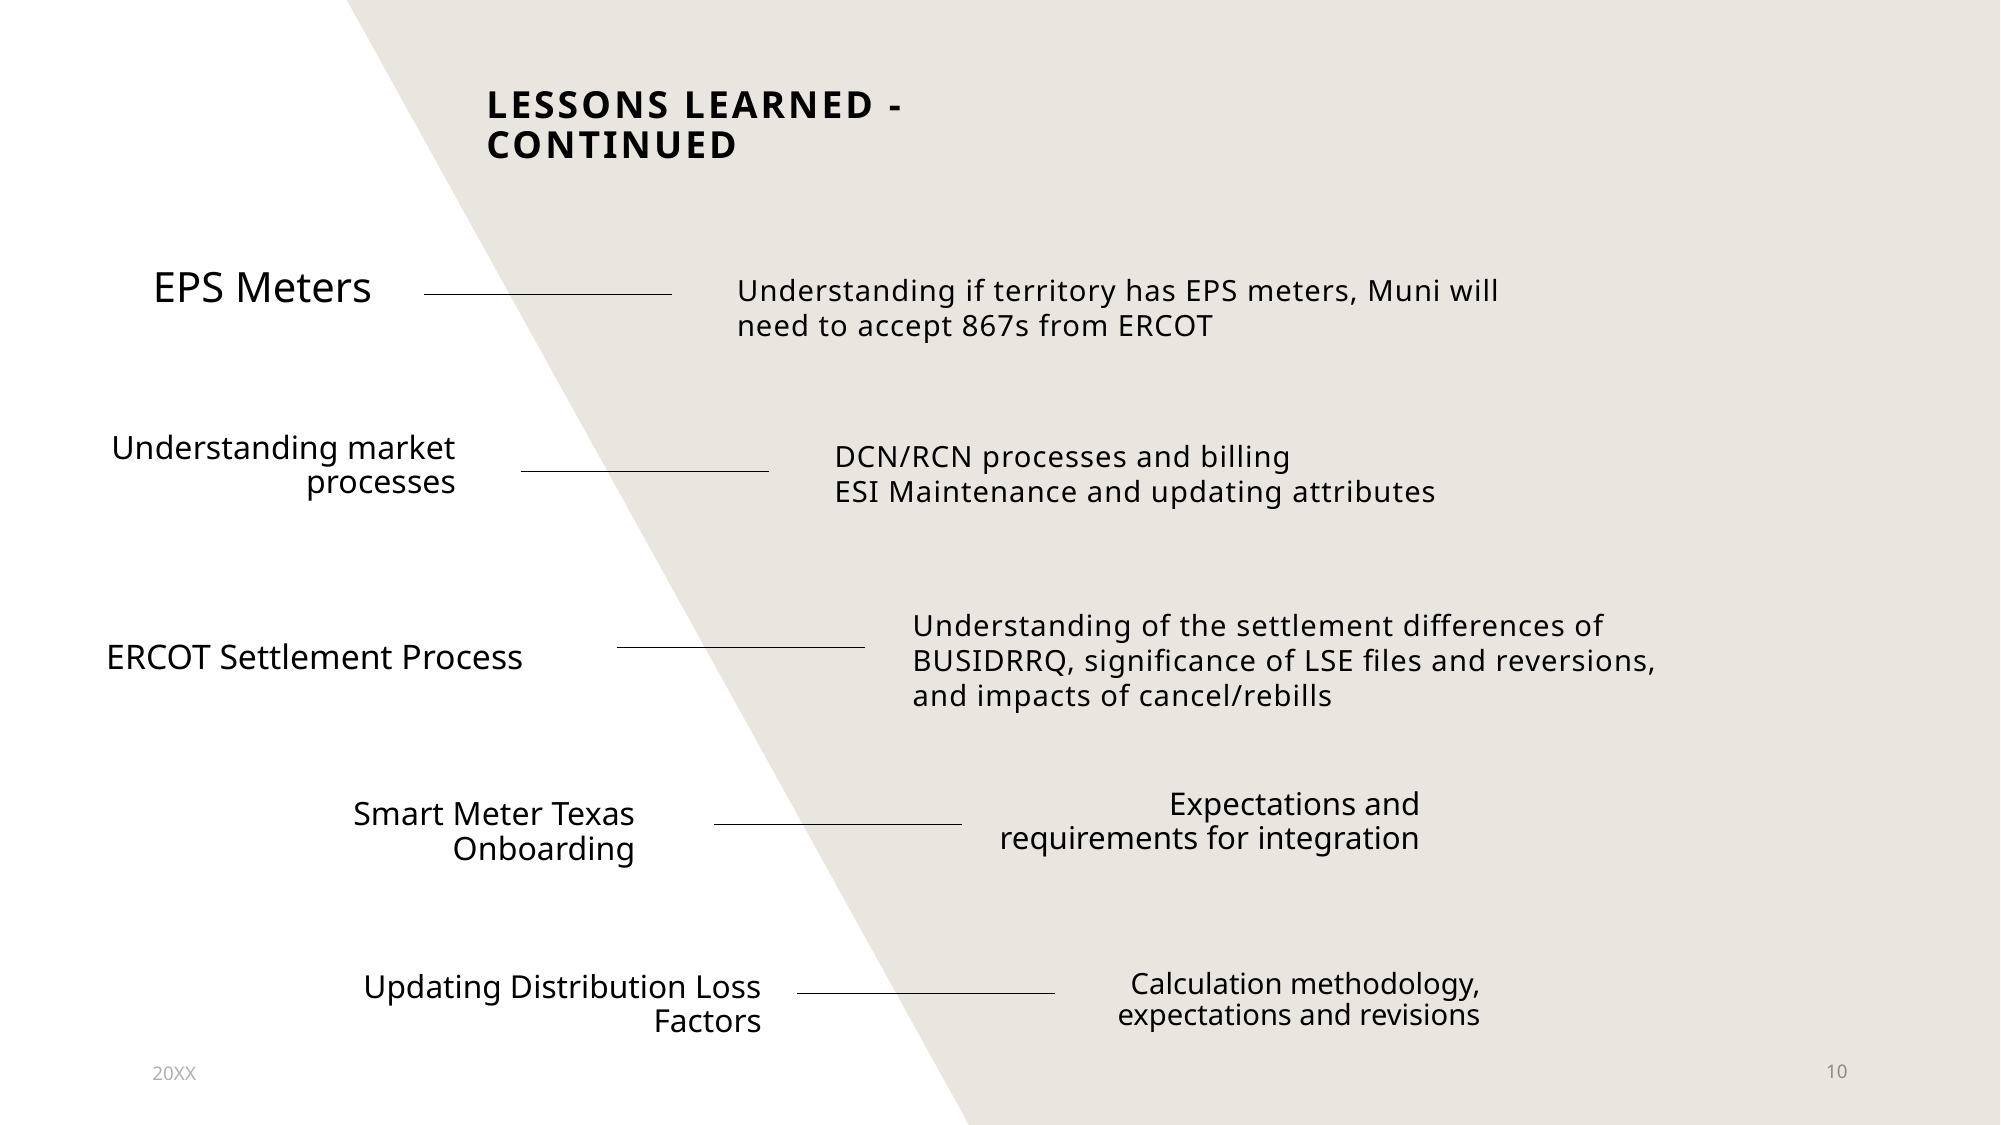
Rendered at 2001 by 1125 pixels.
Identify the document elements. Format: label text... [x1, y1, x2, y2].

list EPS Meters [0, 247, 398, 332]
title Lessons learned - continued [471, 78, 1142, 175]
list DCN/RCN processes and billing ESI Maintenance and updating attributes [819, 430, 1657, 597]
list Understanding market processes [19, 423, 472, 509]
text_box Calculation methodology, expectations and revisions [1043, 958, 1496, 1043]
text_box ERCOT Settlement Process [86, 616, 539, 702]
text_box Expectations and requirements for integration [983, 780, 1436, 865]
list Understanding if territory has EPS meters, Muni will need to accept 867s from ERCOT [722, 264, 1559, 431]
text_box Updating Distribution Loss Factors [325, 963, 777, 1048]
slide_number 10 [1773, 1042, 1863, 1103]
slide_number 20XX [137, 1042, 588, 1103]
text_box Understanding of the settlement differences of BUSIDRRQ, significance of LSE files and reversions, and impacts of cancel/rebills [897, 599, 1735, 791]
text_box Smart Meter Texas Onboarding [198, 790, 651, 875]
